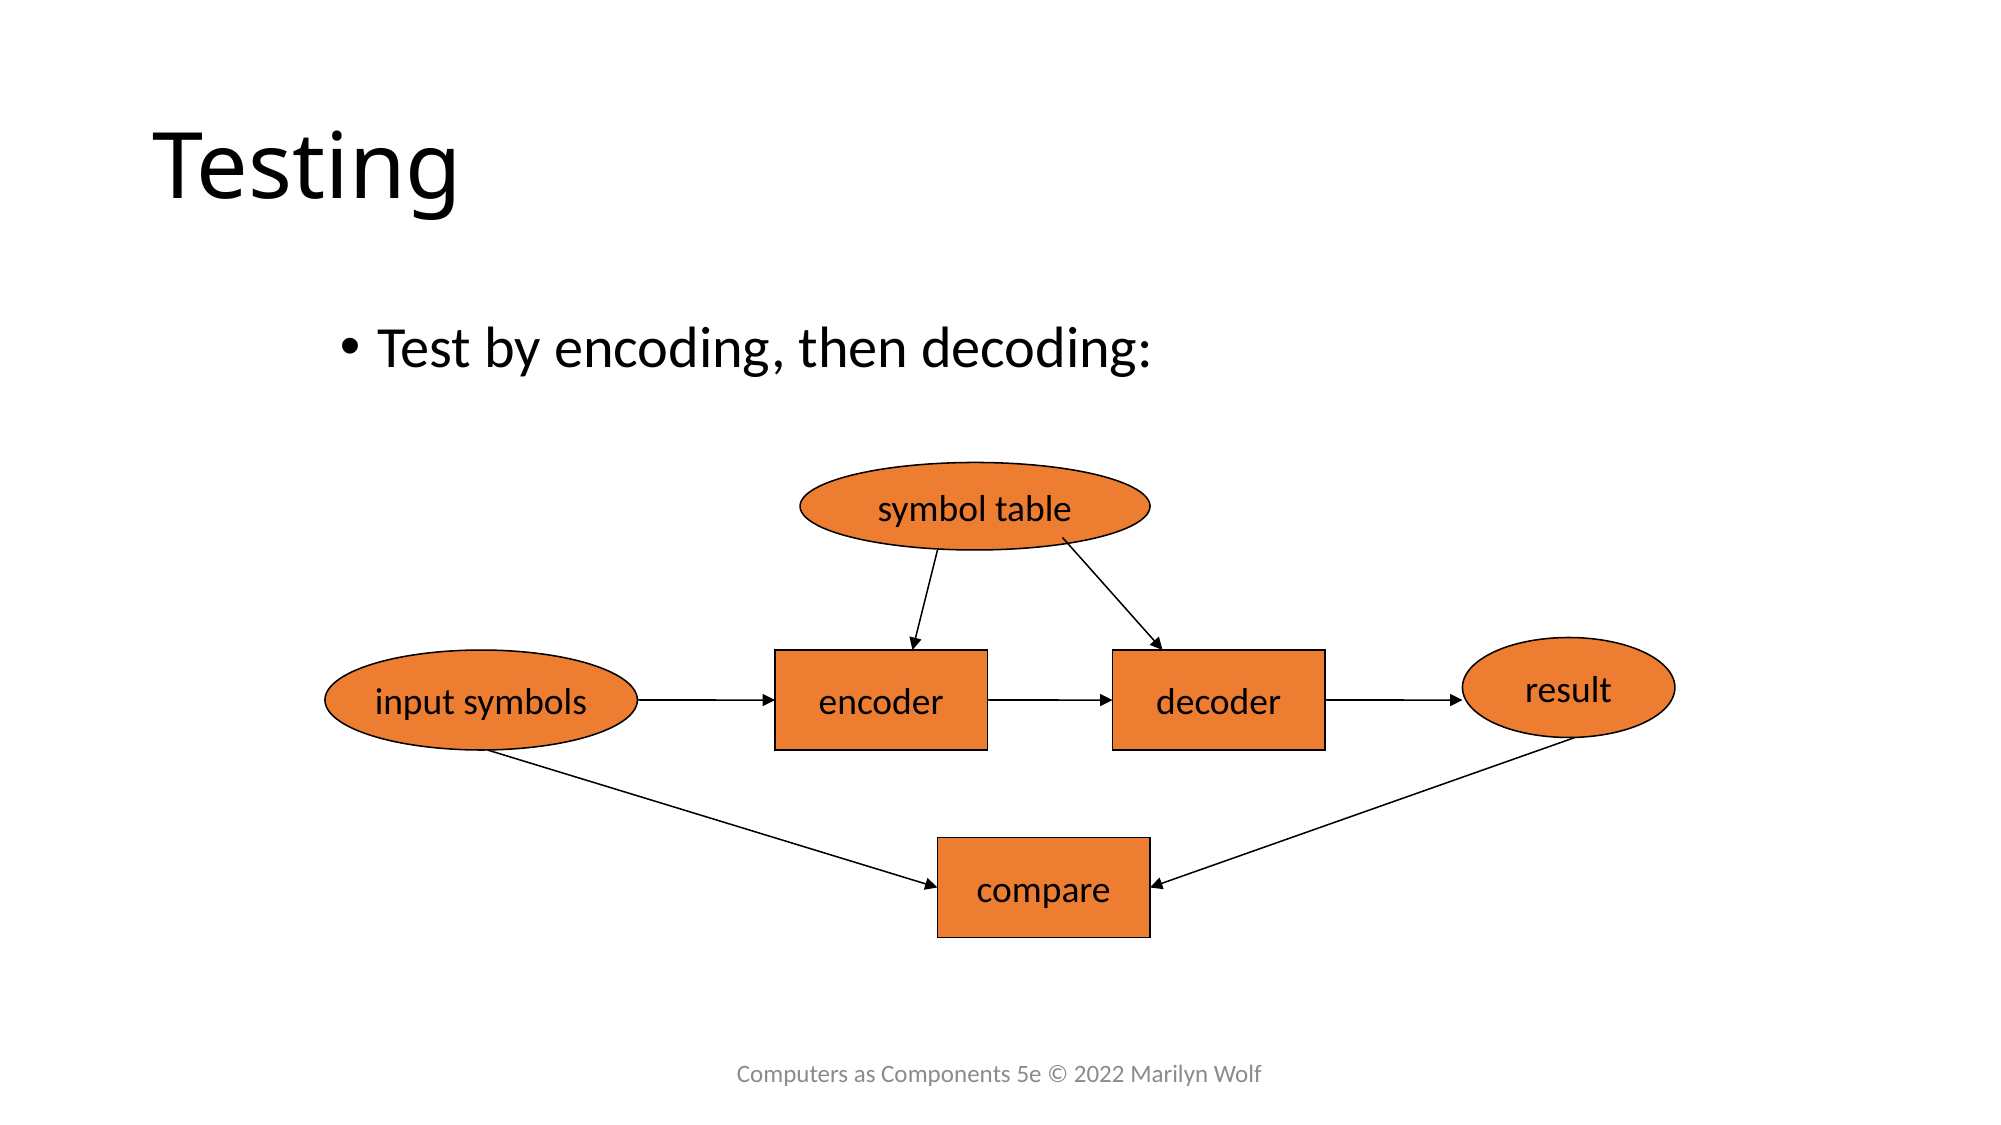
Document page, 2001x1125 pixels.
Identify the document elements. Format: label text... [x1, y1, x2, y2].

text_box compare [937, 837, 1150, 938]
text_box decoder [1112, 650, 1325, 750]
text_box [1324, 693, 1463, 707]
text_box [1062, 537, 1163, 650]
text_box [487, 749, 938, 890]
text_box [987, 693, 1113, 707]
list Test by encoding, then decoding: [324, 309, 1667, 438]
text_box [1149, 737, 1576, 890]
footer Computers as Components 5e © 2022 Marilyn Wolf [662, 1042, 1338, 1103]
text_box symbol table [800, 462, 1151, 550]
text_box [637, 693, 775, 707]
text_box encoder [774, 650, 988, 750]
text_box [909, 549, 938, 650]
title Testing [137, 59, 1863, 278]
text_box result [1462, 637, 1675, 738]
text_box input symbols [324, 650, 638, 751]
